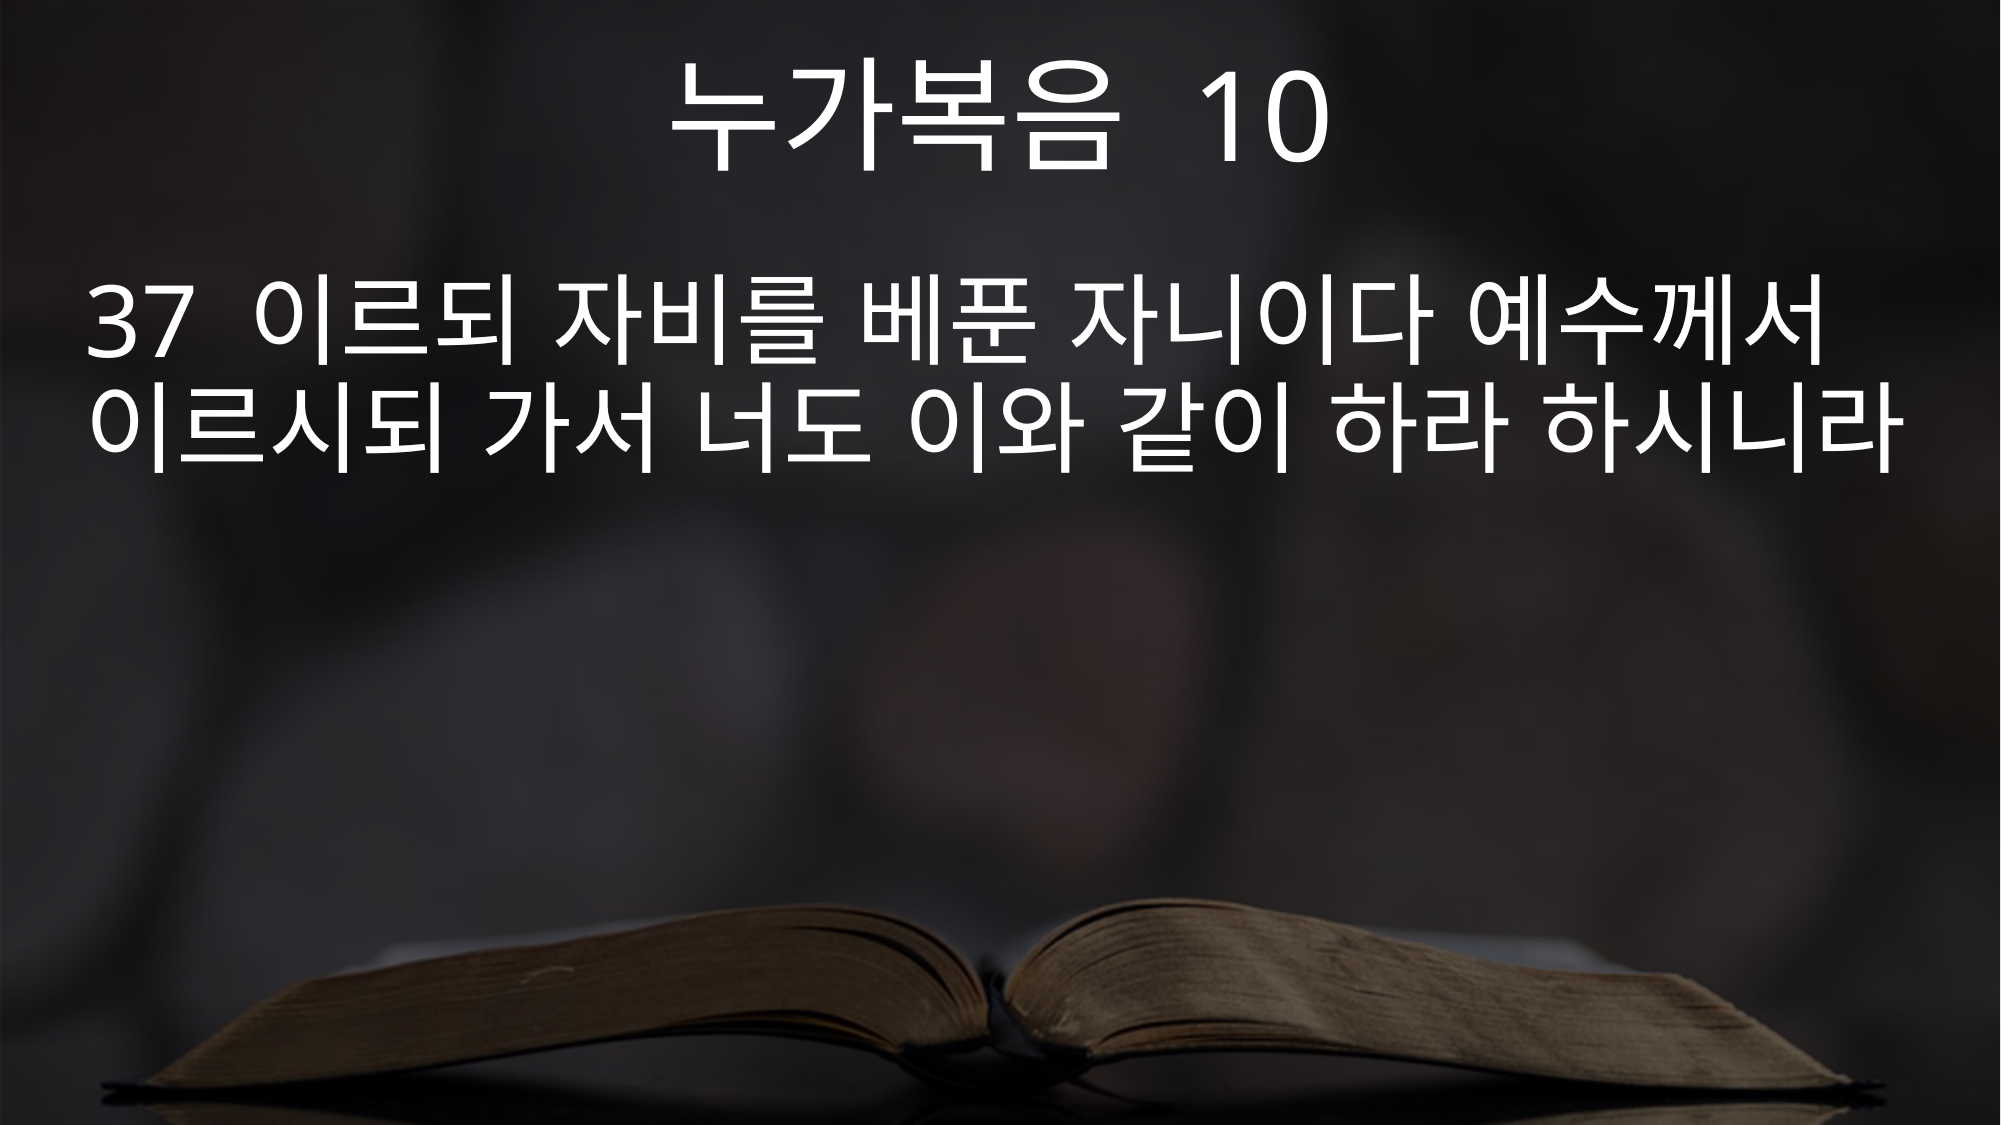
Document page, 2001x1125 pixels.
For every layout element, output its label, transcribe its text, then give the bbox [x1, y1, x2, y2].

list 37 이르되 자비를 베푼 자니이다 예수께서 이르시되 가서 너도 이와 같이 하라 하시니라 [69, 263, 1953, 423]
footer 누가복음 10 [0, 32, 2000, 192]
picture [0, 0, 2001, 1125]
